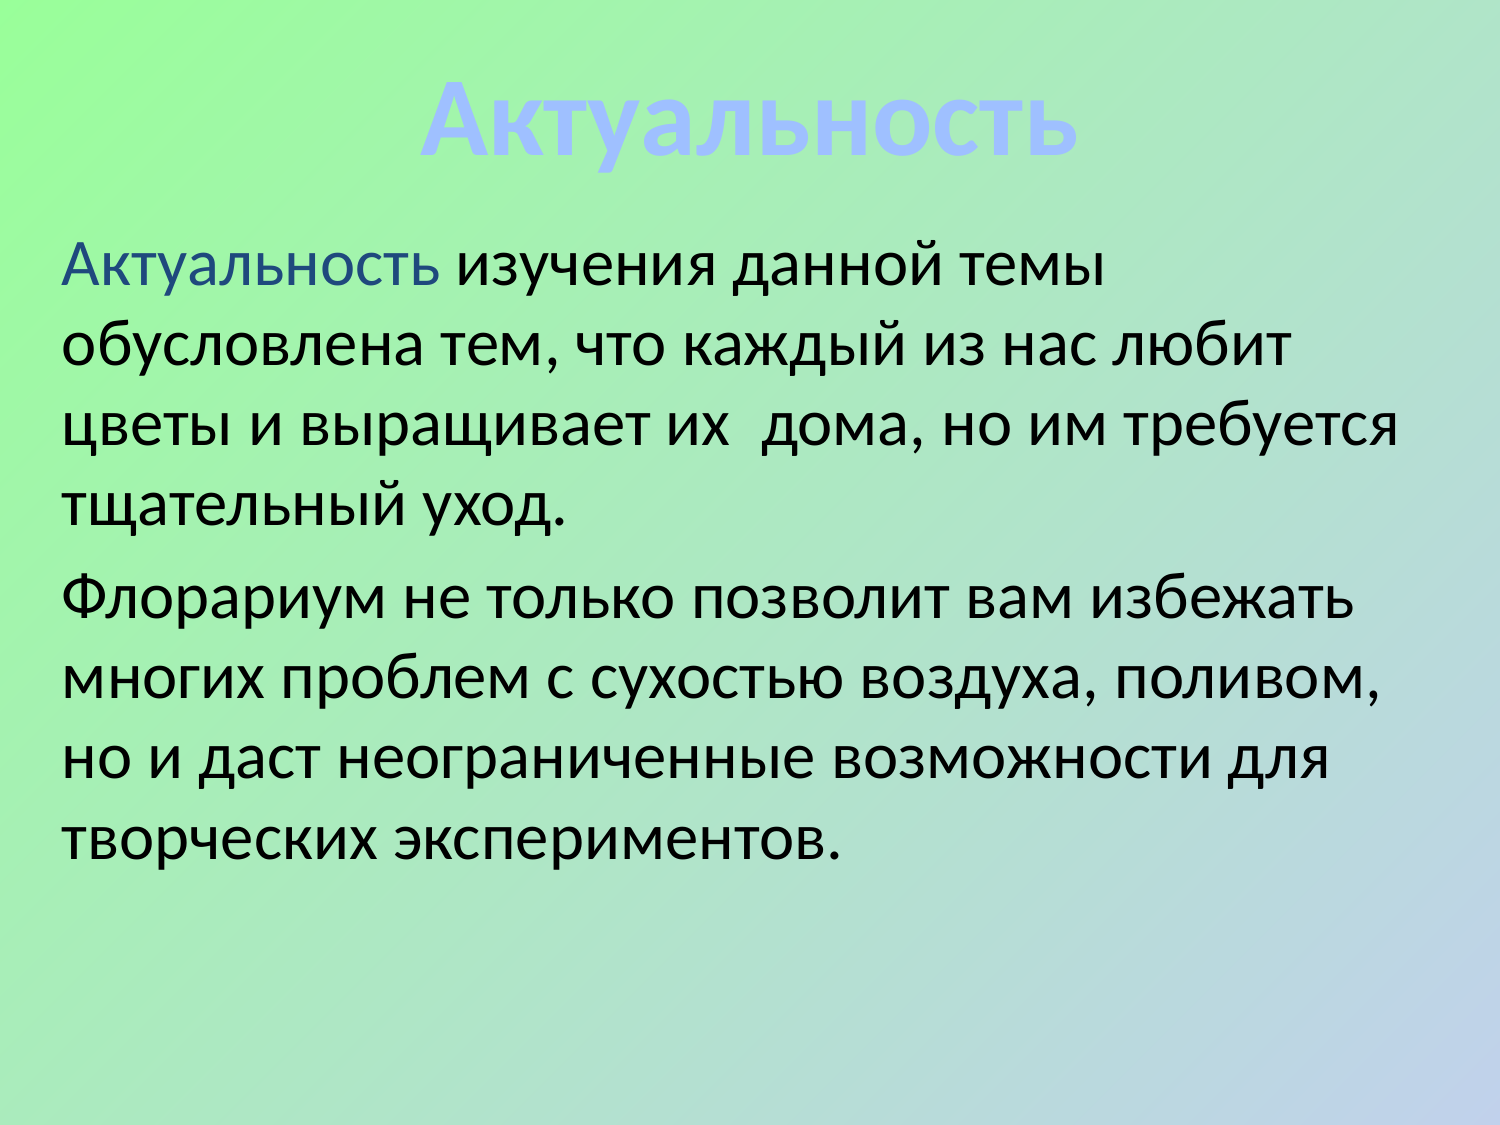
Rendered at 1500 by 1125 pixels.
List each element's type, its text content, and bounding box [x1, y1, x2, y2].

title Актуальность [75, 45, 1425, 176]
list Актуальность изучения данной темы обусловлена тем, что каждый из нас любит цветы и выращивает их дома, но им требуется тщательный уход. Флорариум не только позволит вам избежать многих проблем с сухостью воздуха, поливом, но и даст неограниченные возможности для творческих экспериментов. [46, 210, 1454, 1079]
